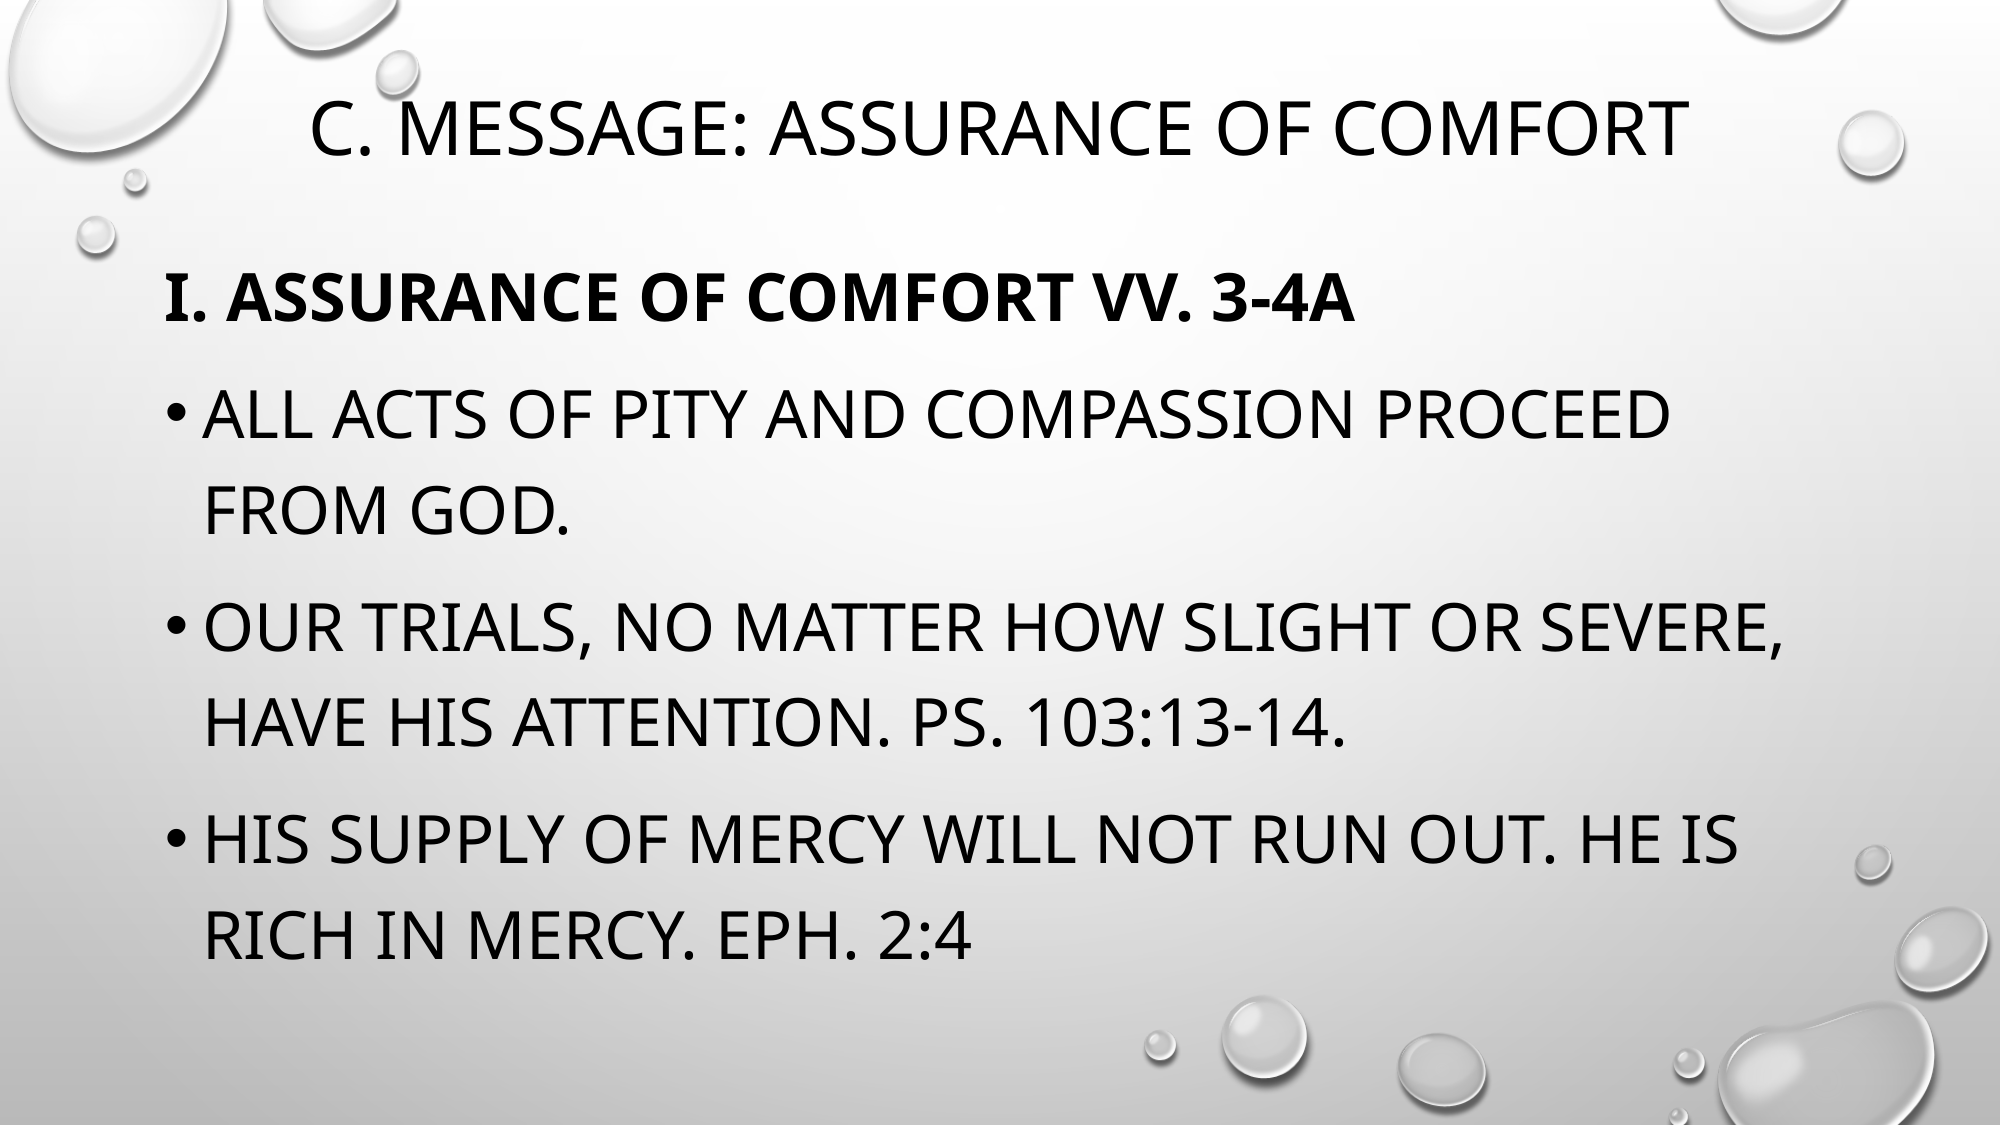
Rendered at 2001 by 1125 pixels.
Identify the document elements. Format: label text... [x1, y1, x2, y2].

picture [0, 0, 2000, 1125]
title c. message: assurance of comfort [149, 0, 1850, 231]
list I. Assurance of comfort vv. 3-4a All acts of pity and compassion proceed from god. Our trials, no matter how slight or severe, have his attention. ps. 103:13-14. His supply of mercy will not run out. He is rich in mercy. Eph. 2:4 [149, 231, 1850, 794]
